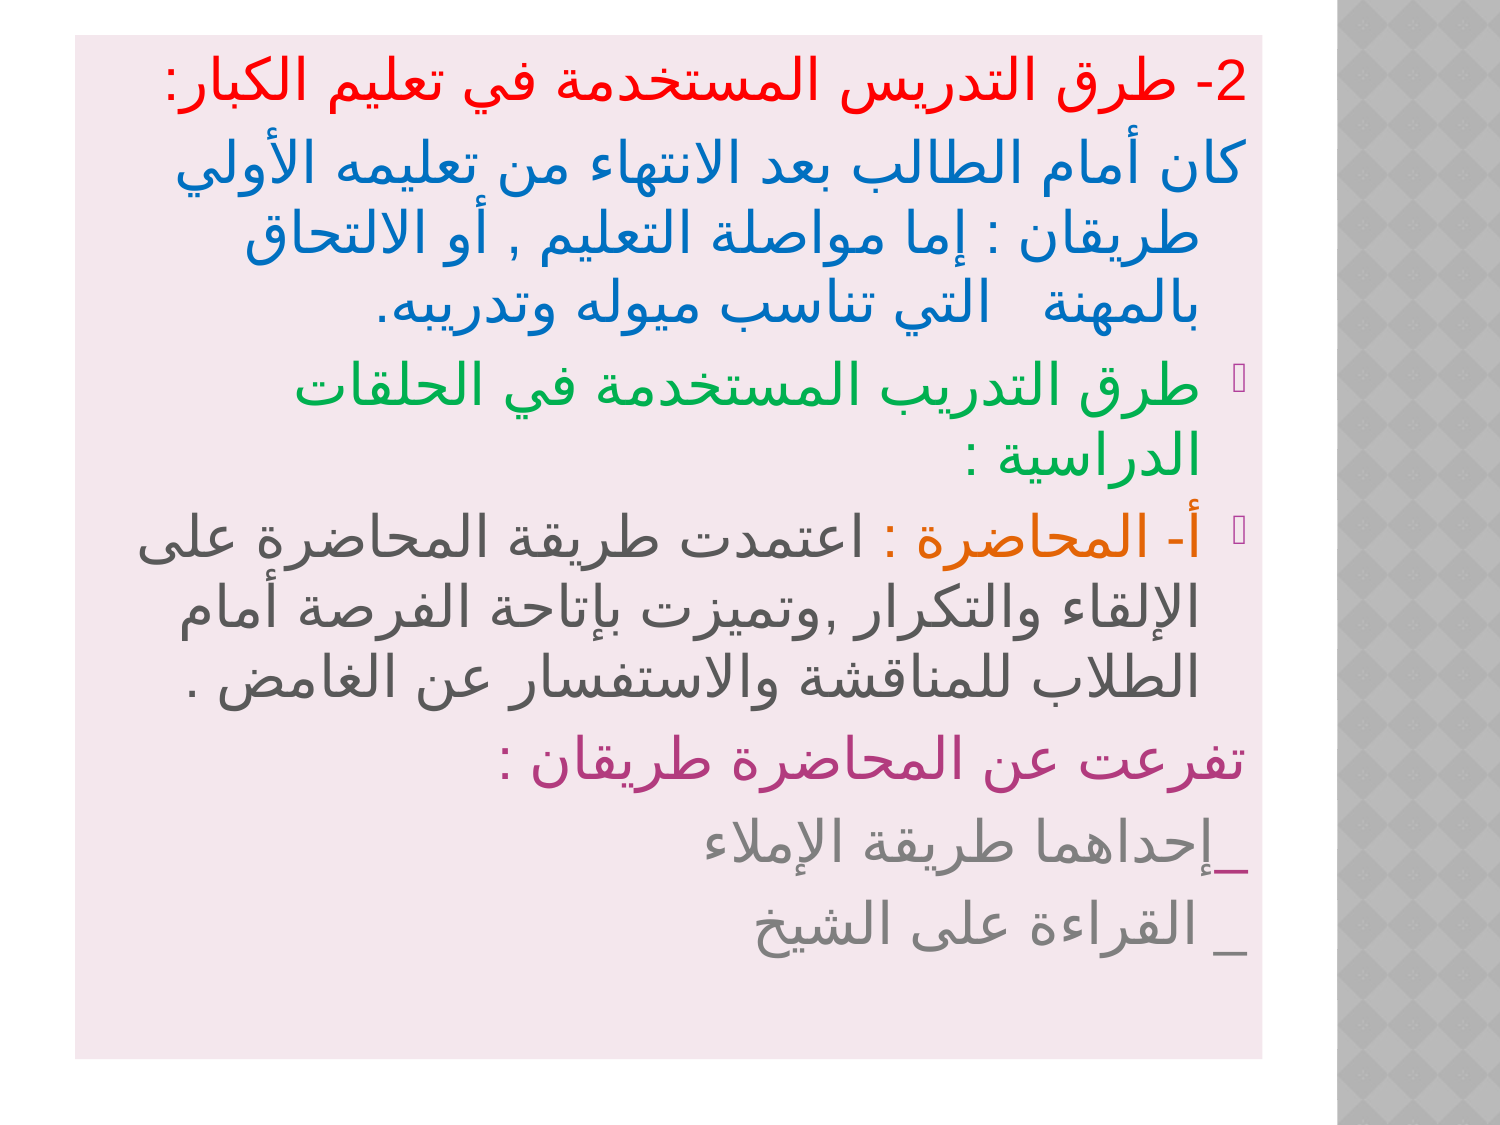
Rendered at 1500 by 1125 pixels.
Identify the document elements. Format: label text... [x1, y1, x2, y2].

list 2- طرق التدريس المستخدمة في تعليم الكبار: كان أمام الطالب بعد الانتهاء من تعليمه الأولي طريقان : إما مواصلة التعليم , أو الالتحاق بالمهنة التي تناسب ميوله وتدريبه. طرق التدريب المستخدمة في الحلقات الدراسية : أ- المحاضرة : اعتمدت طريقة المحاضرة على الإلقاء والتكرار ,وتميزت بإتاحة الفرصة أمام الطلاب للمناقشة والاستفسار عن الغامض . تفرعت عن المحاضرة طريقان : _إحداهما طريقة الإملاء _ القراءة على الشيخ [74, 34, 1263, 1060]
